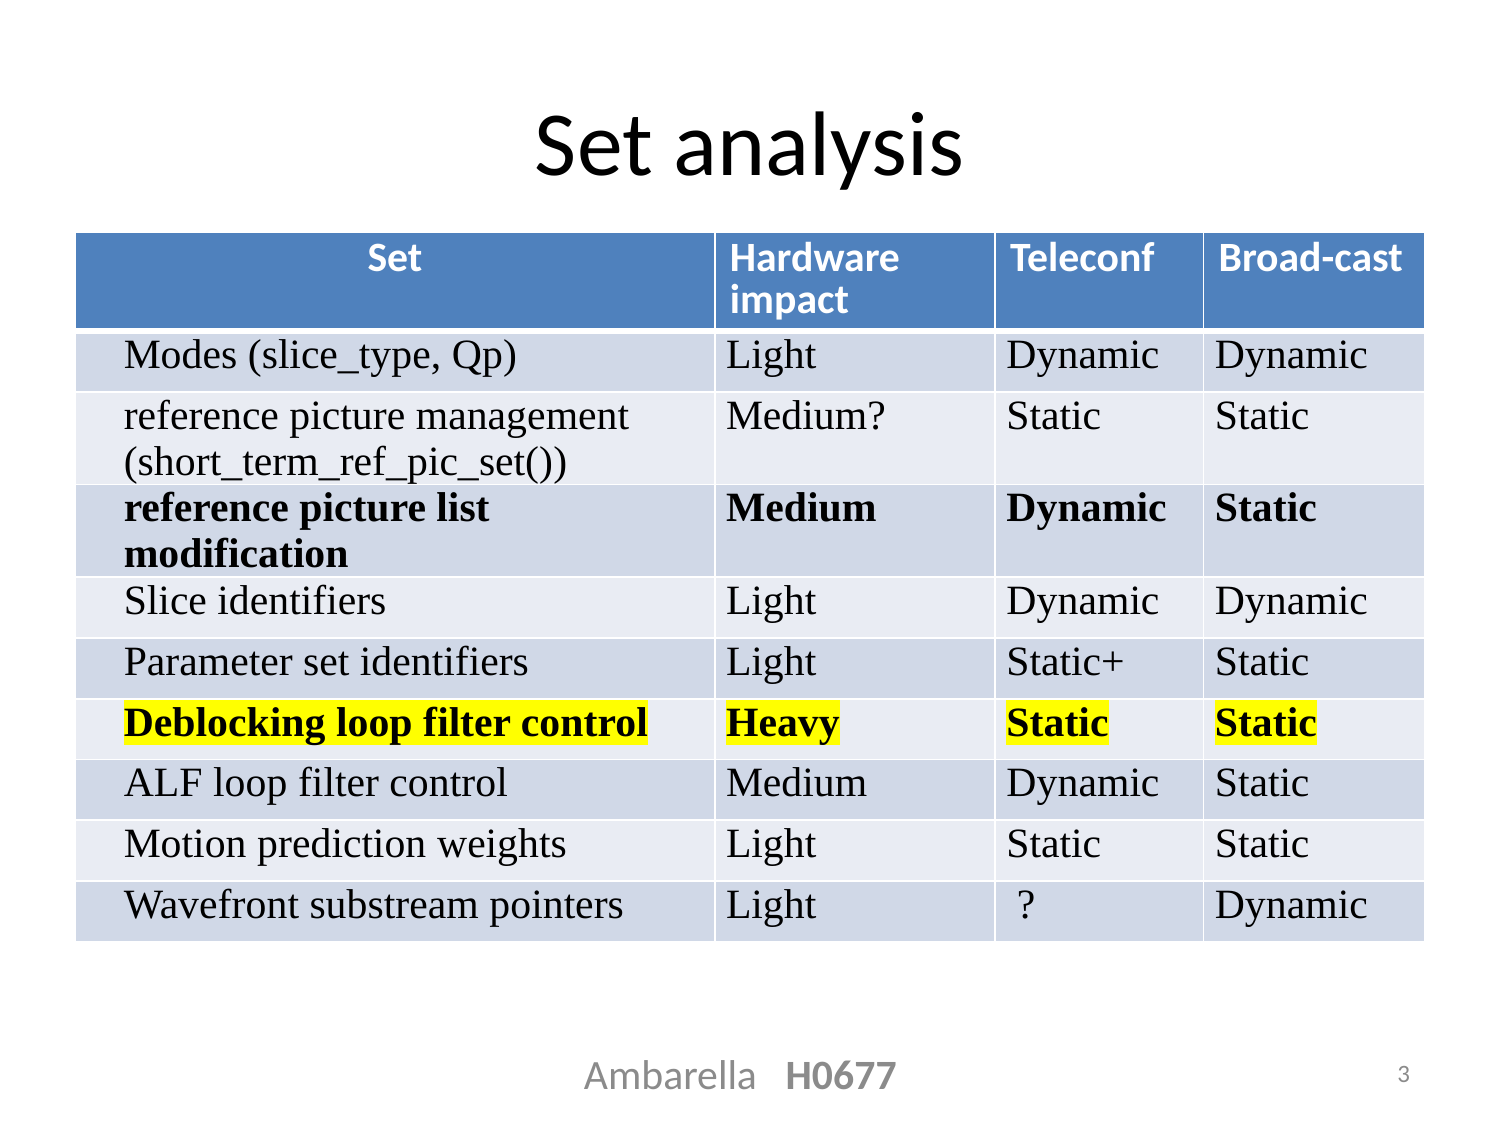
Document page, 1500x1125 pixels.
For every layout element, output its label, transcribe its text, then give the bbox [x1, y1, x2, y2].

table_cell Dynamic [1204, 334, 1424, 391]
table_cell Light [716, 882, 994, 941]
table_cell Dynamic [996, 485, 1203, 576]
title Set analysis [75, 45, 1425, 232]
slide_number 3 [1074, 1042, 1425, 1103]
table_cell Static [1204, 821, 1424, 880]
table_cell Dynamic [996, 760, 1203, 819]
table_cell Static [1204, 393, 1424, 484]
table_cell Deblocking loop filter control [76, 700, 714, 759]
table_cell reference picture management (short_term_ref_pic_set()) [76, 393, 714, 484]
table_cell Medium [716, 485, 994, 576]
table_cell Light [716, 334, 994, 391]
table_cell Light [716, 821, 994, 880]
table_cell Heavy [716, 700, 994, 759]
table_cell ? [996, 882, 1203, 941]
table_cell Wavefront substream pointers [76, 882, 714, 941]
table_cell Dynamic [996, 334, 1203, 391]
table_cell Dynamic [996, 578, 1203, 637]
table_cell Modes (slice_type, Qp) [76, 334, 714, 391]
table_header Hardware impact [716, 233, 994, 328]
table_header Teleconf [996, 233, 1203, 328]
table_cell Medium? [716, 393, 994, 484]
table_cell Static [996, 821, 1203, 880]
table_cell Light [716, 639, 994, 698]
table_cell Motion prediction weights [76, 821, 714, 880]
table_cell Static [996, 393, 1203, 484]
table_cell Static [1204, 639, 1424, 698]
table_cell Parameter set identifiers [76, 639, 714, 698]
table_cell Static [1204, 700, 1424, 759]
table_cell Medium [716, 760, 994, 819]
table_cell Dynamic [1204, 578, 1424, 637]
table_cell Static+ [996, 639, 1203, 698]
table_cell Static [1204, 485, 1424, 576]
table_cell Static [996, 700, 1203, 759]
table_cell Dynamic [1204, 882, 1424, 941]
table_cell Slice identifiers [76, 578, 714, 637]
table_cell reference picture list modification [76, 485, 714, 576]
table_cell Light [716, 578, 994, 637]
table_header Set [76, 233, 714, 328]
footer Ambarella H0677 [512, 1042, 988, 1103]
table_header Broad-cast [1204, 233, 1424, 328]
table_cell ALF loop filter control [76, 760, 714, 819]
table_cell Static [1204, 760, 1424, 819]
